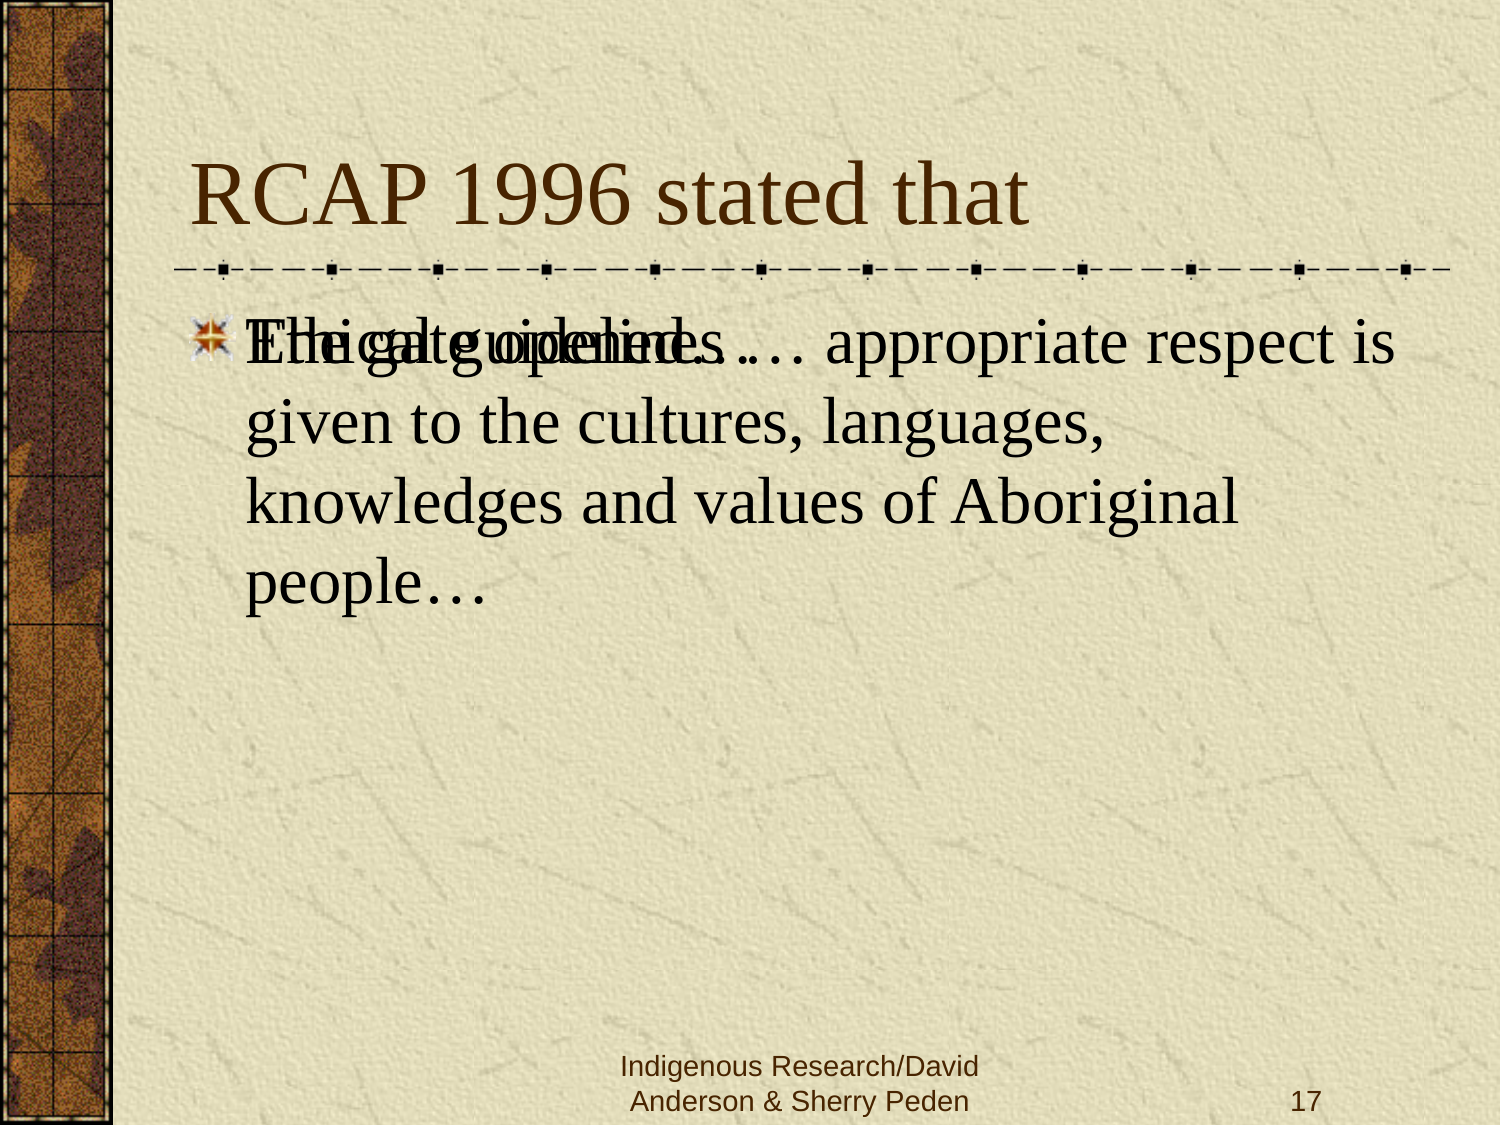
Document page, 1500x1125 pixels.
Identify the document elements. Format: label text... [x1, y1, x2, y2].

slide_number 17 [1149, 1049, 1463, 1125]
list The gate opened… [173, 289, 1449, 965]
picture [0, 0, 1500, 1125]
footer Indigenous Research/David Anderson & Sherry Peden [562, 1049, 1038, 1125]
title RCAP 1996 stated that [174, 62, 1451, 251]
